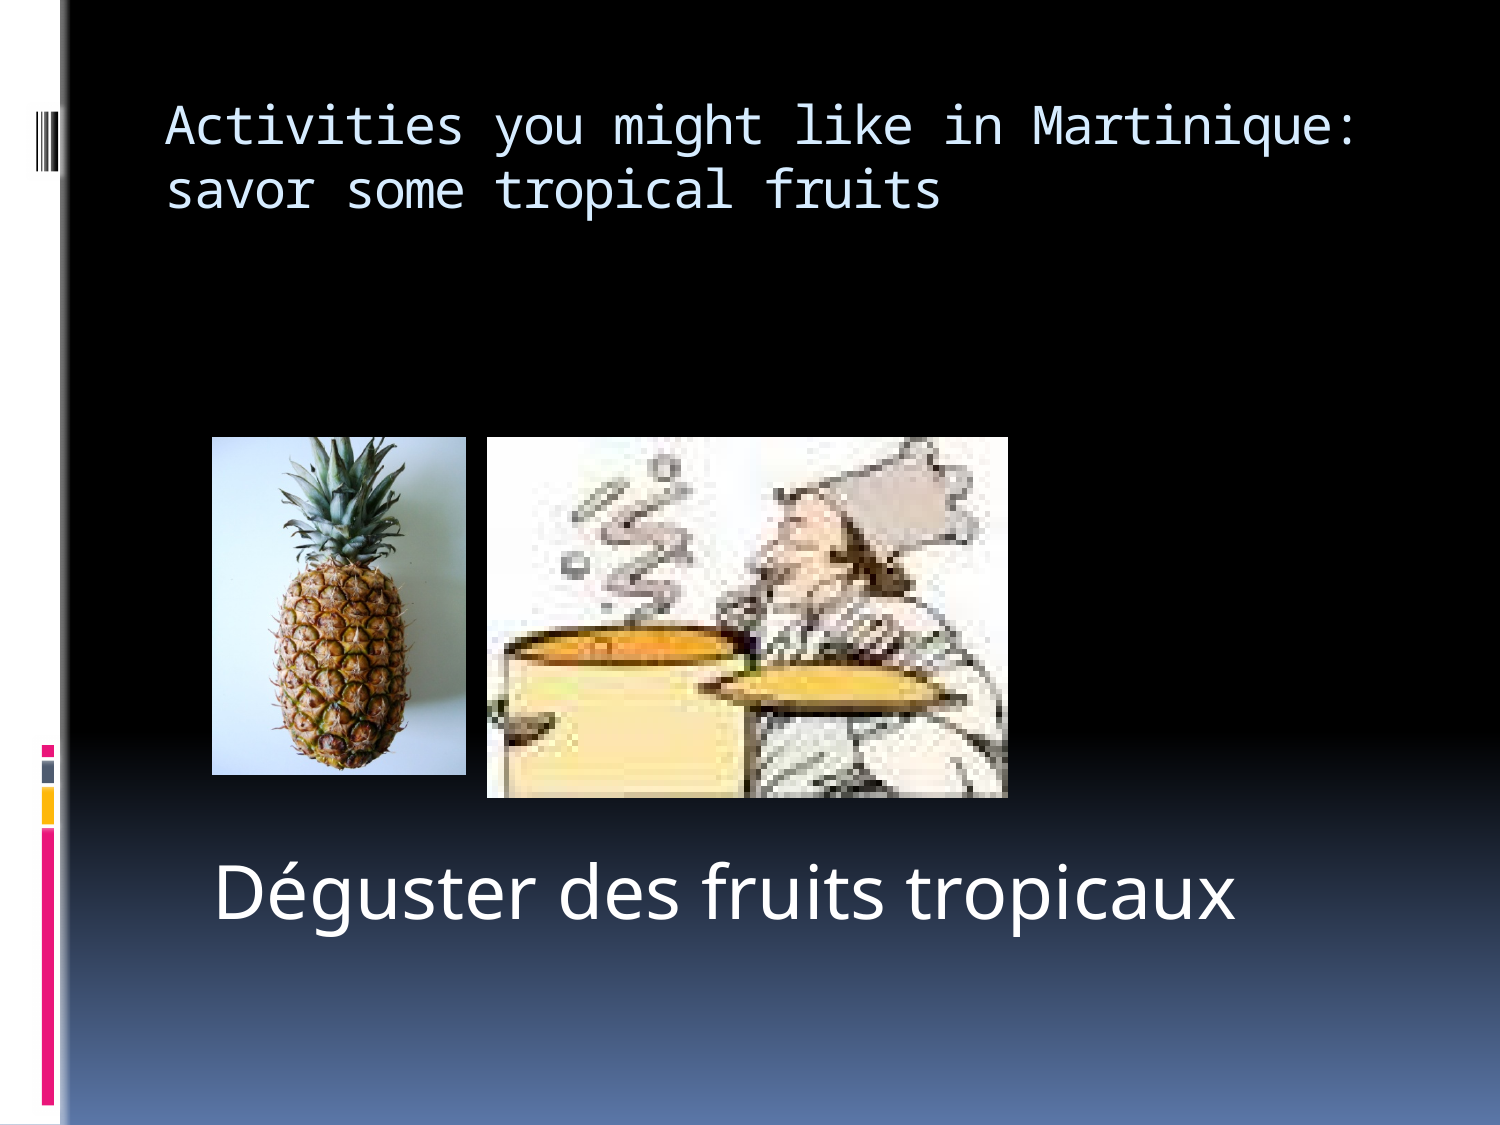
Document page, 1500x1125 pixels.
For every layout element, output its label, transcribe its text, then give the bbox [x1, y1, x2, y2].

title Activities you might like in Martinique: savor some tropical fruits [150, 83, 1425, 234]
picture [486, 437, 1009, 798]
text_box Déguster des fruits tropicaux [75, 837, 1375, 943]
picture [211, 437, 466, 776]
